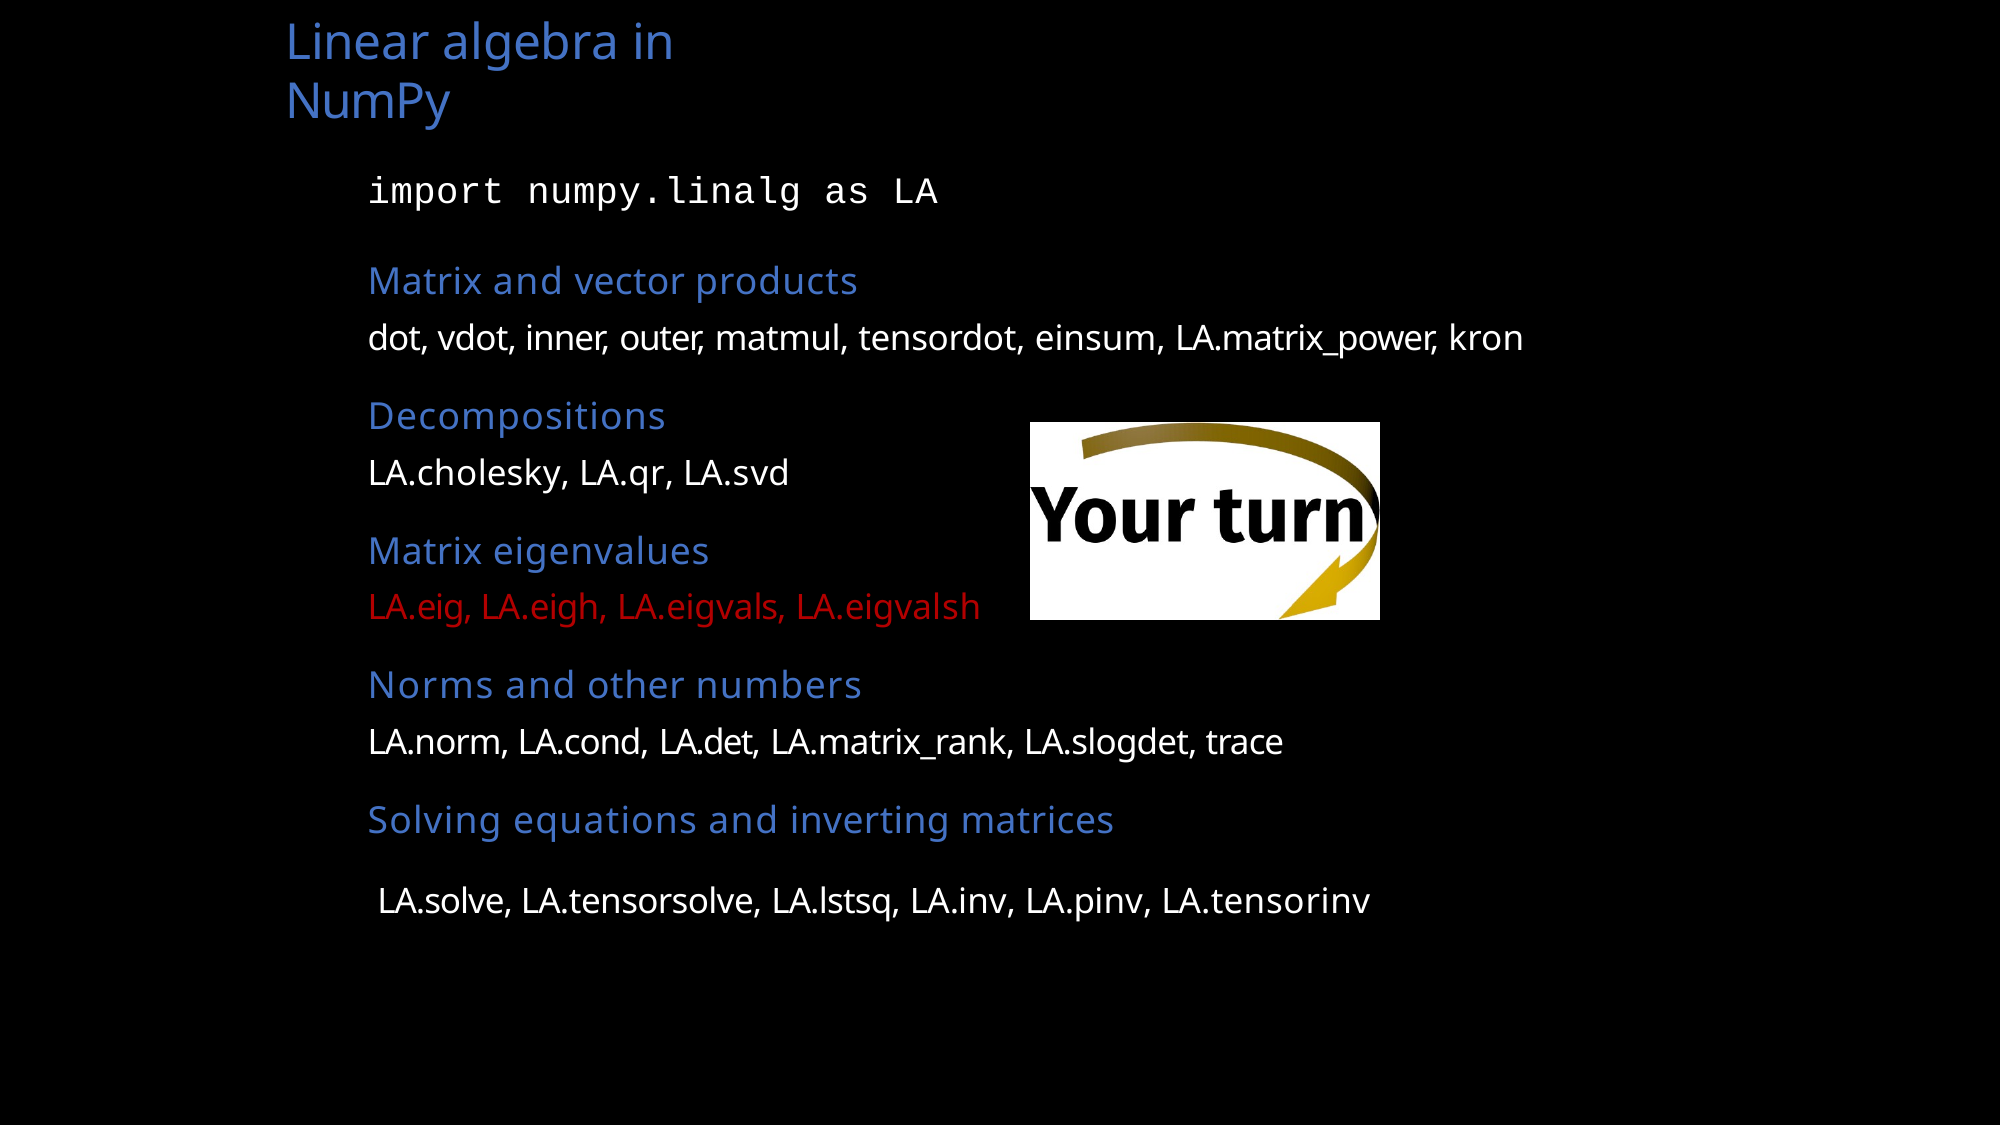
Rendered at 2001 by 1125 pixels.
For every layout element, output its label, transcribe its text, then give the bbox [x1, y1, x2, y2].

title Linear algebra in NumPy [281, 0, 847, 163]
text_box import numpy.linalg as LA Matrix and vector products dot, vdot, inner, outer, matmul, tensordot, einsum, LA.matrix_power, kron Decompositions LA.cholesky, LA.qr, LA.svd Matrix eigenvalues LA.eig, LA.eigh, LA.eigvals, LA.eigvalsh Norms and other numbers LA.norm, LA.cond, LA.det, LA.matrix_rank, LA.slogdet, trace Solving equations and inverting matrices LA.solve, LA.tensorsolve, LA.lstsq, LA.inv, LA.pinv, LA.tensorinv [363, 160, 1609, 921]
picture [1030, 422, 1380, 620]
